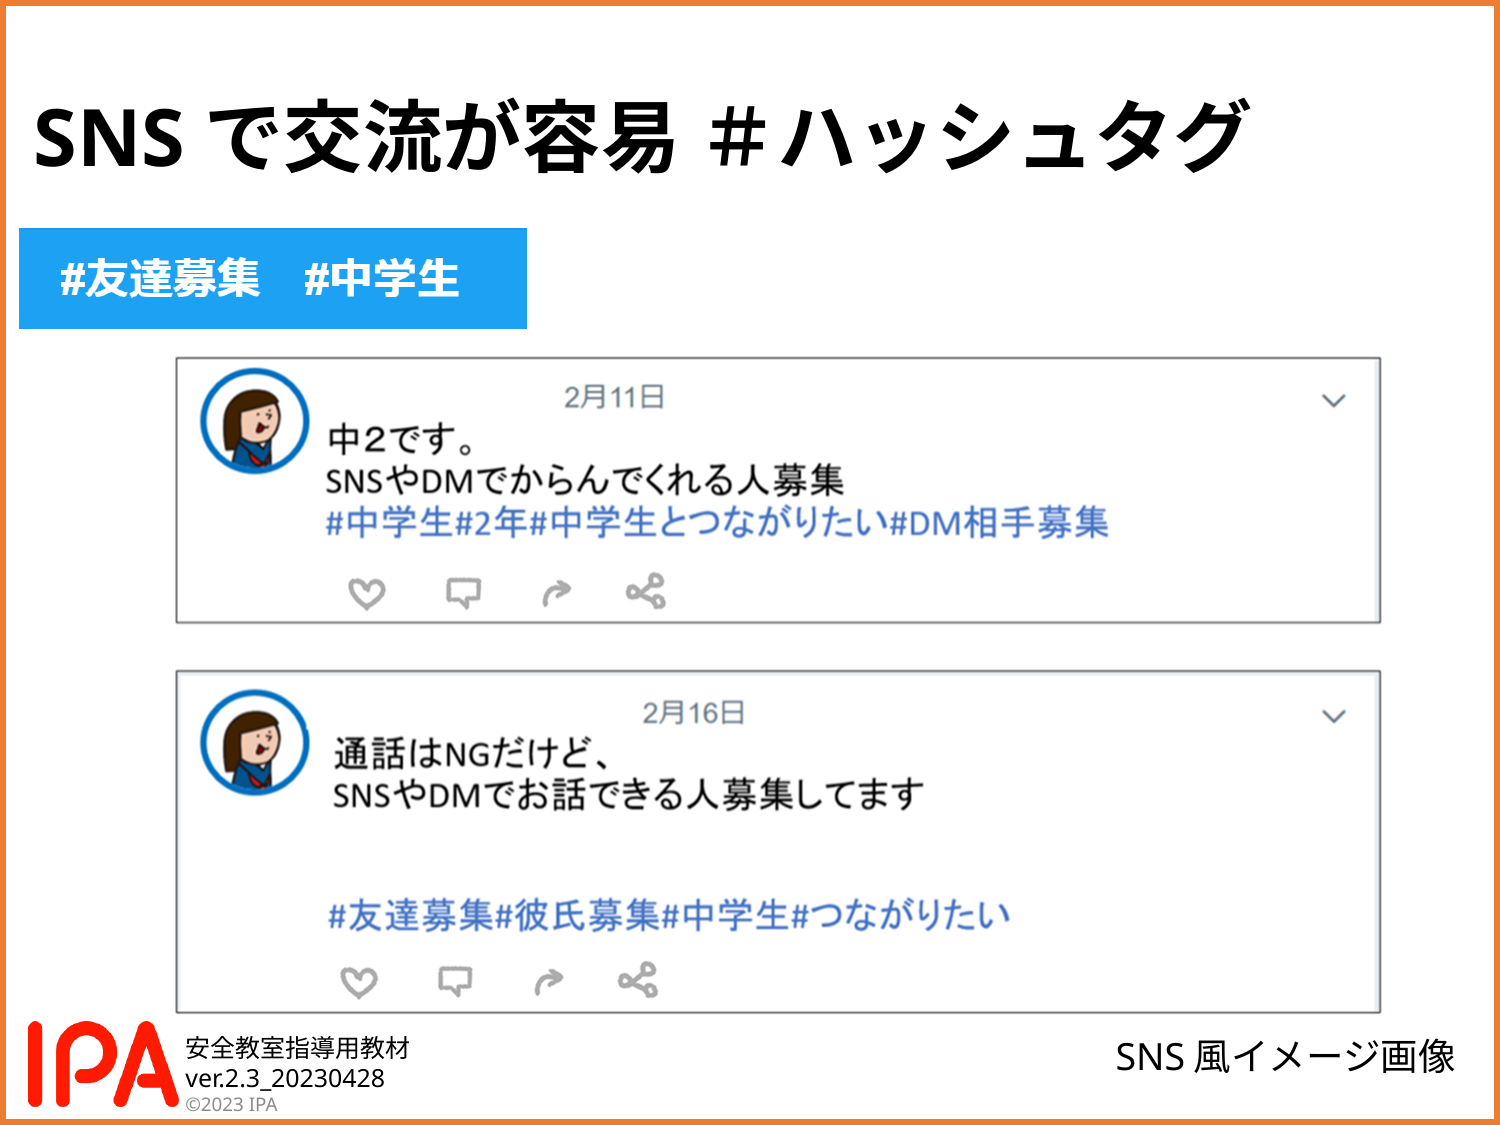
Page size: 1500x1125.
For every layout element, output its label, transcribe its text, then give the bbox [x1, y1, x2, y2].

picture [28, 1021, 179, 1107]
text_box SNS風イメージ画像 [1100, 1025, 1500, 1086]
picture [18, 228, 527, 329]
text_box SNSで交流が容易 ＃ハッシュタグ [19, 79, 1472, 190]
picture [150, 345, 1387, 1019]
